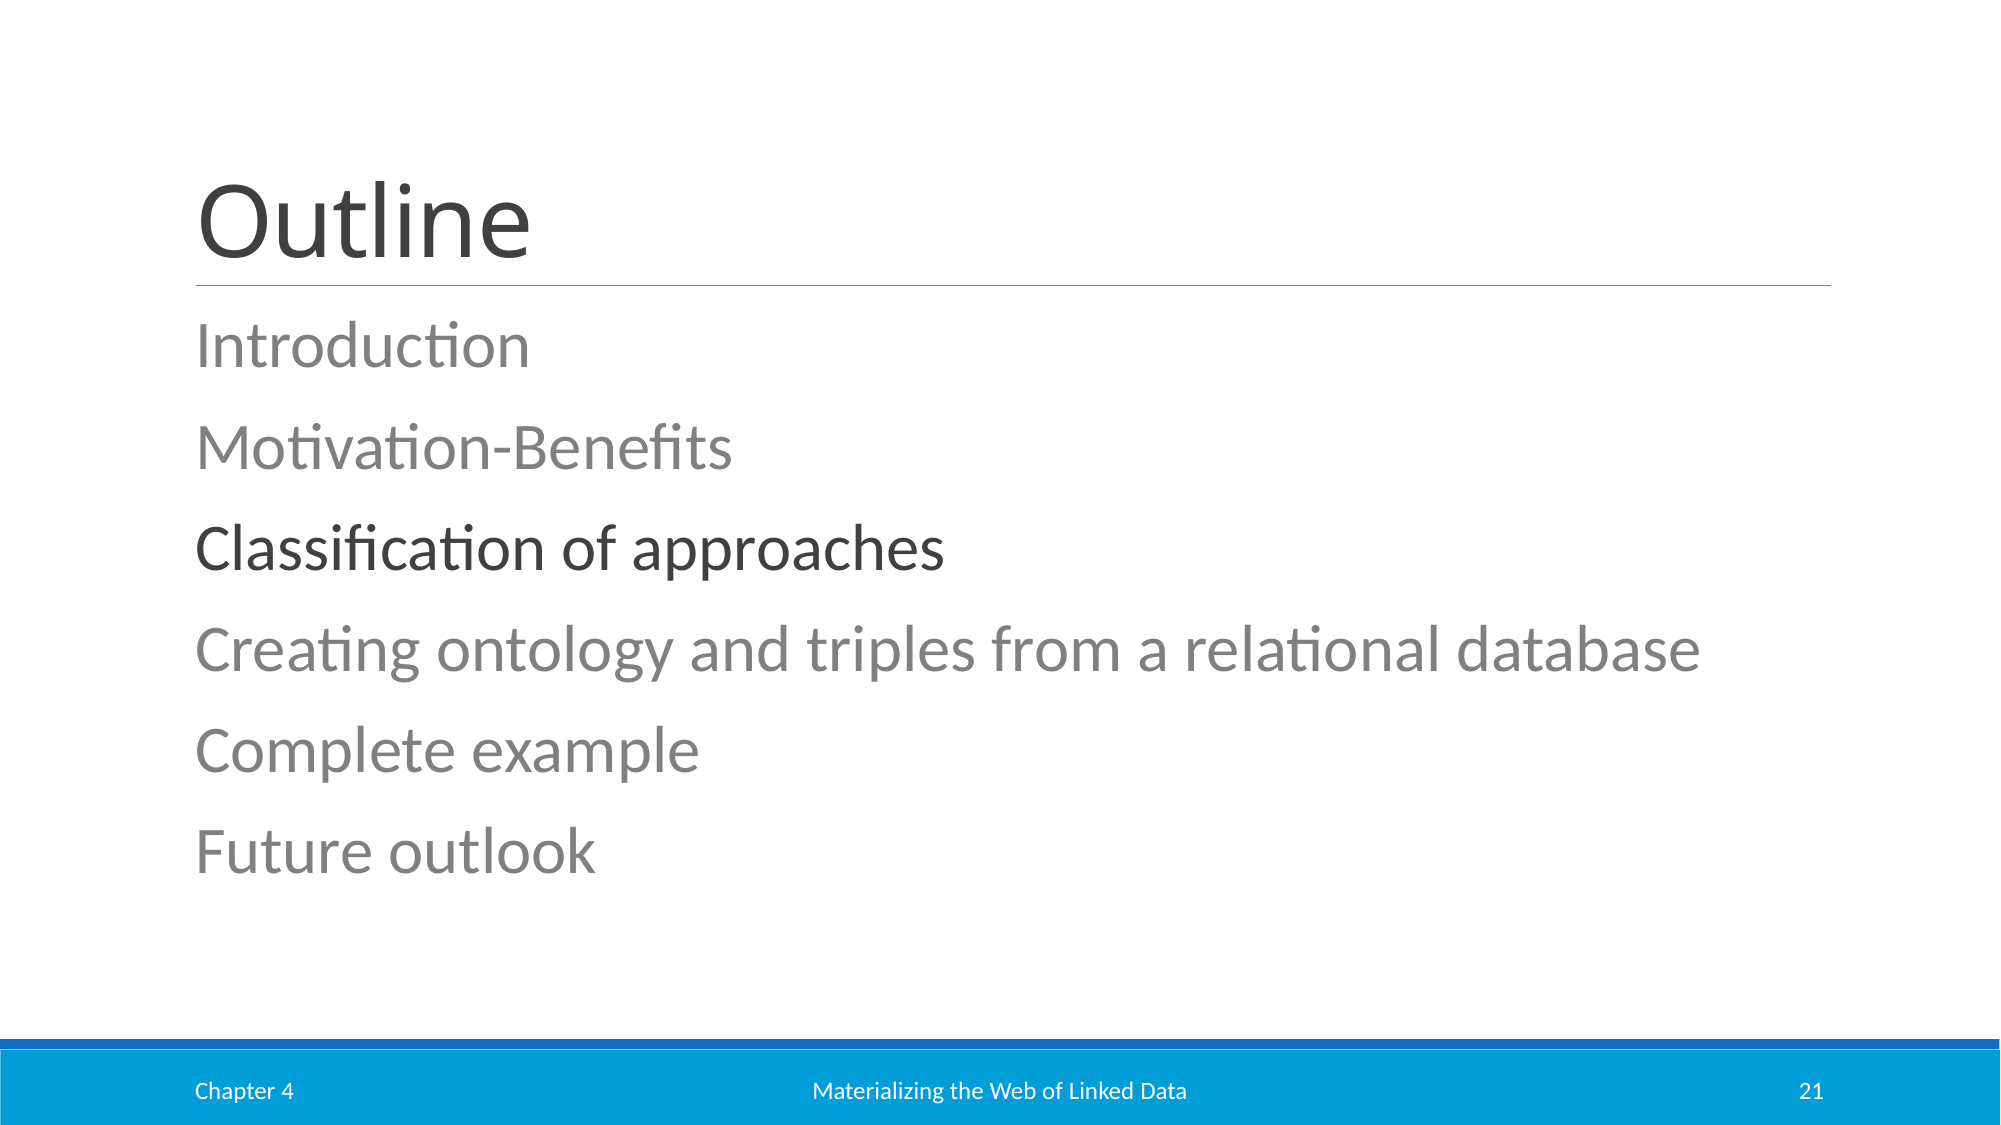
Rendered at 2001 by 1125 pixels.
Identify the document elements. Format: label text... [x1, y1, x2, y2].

slide_number 21 [1624, 1059, 1840, 1120]
title Outline [180, 47, 1830, 285]
slide_number Chapter 4 [180, 1059, 586, 1120]
list Introduction Motivation-Benefits Classification of approaches Creating ontology and triples from a relational database Complete example Future outlook [180, 302, 1830, 963]
footer Materializing the Web of Linked Data [604, 1059, 1396, 1120]
